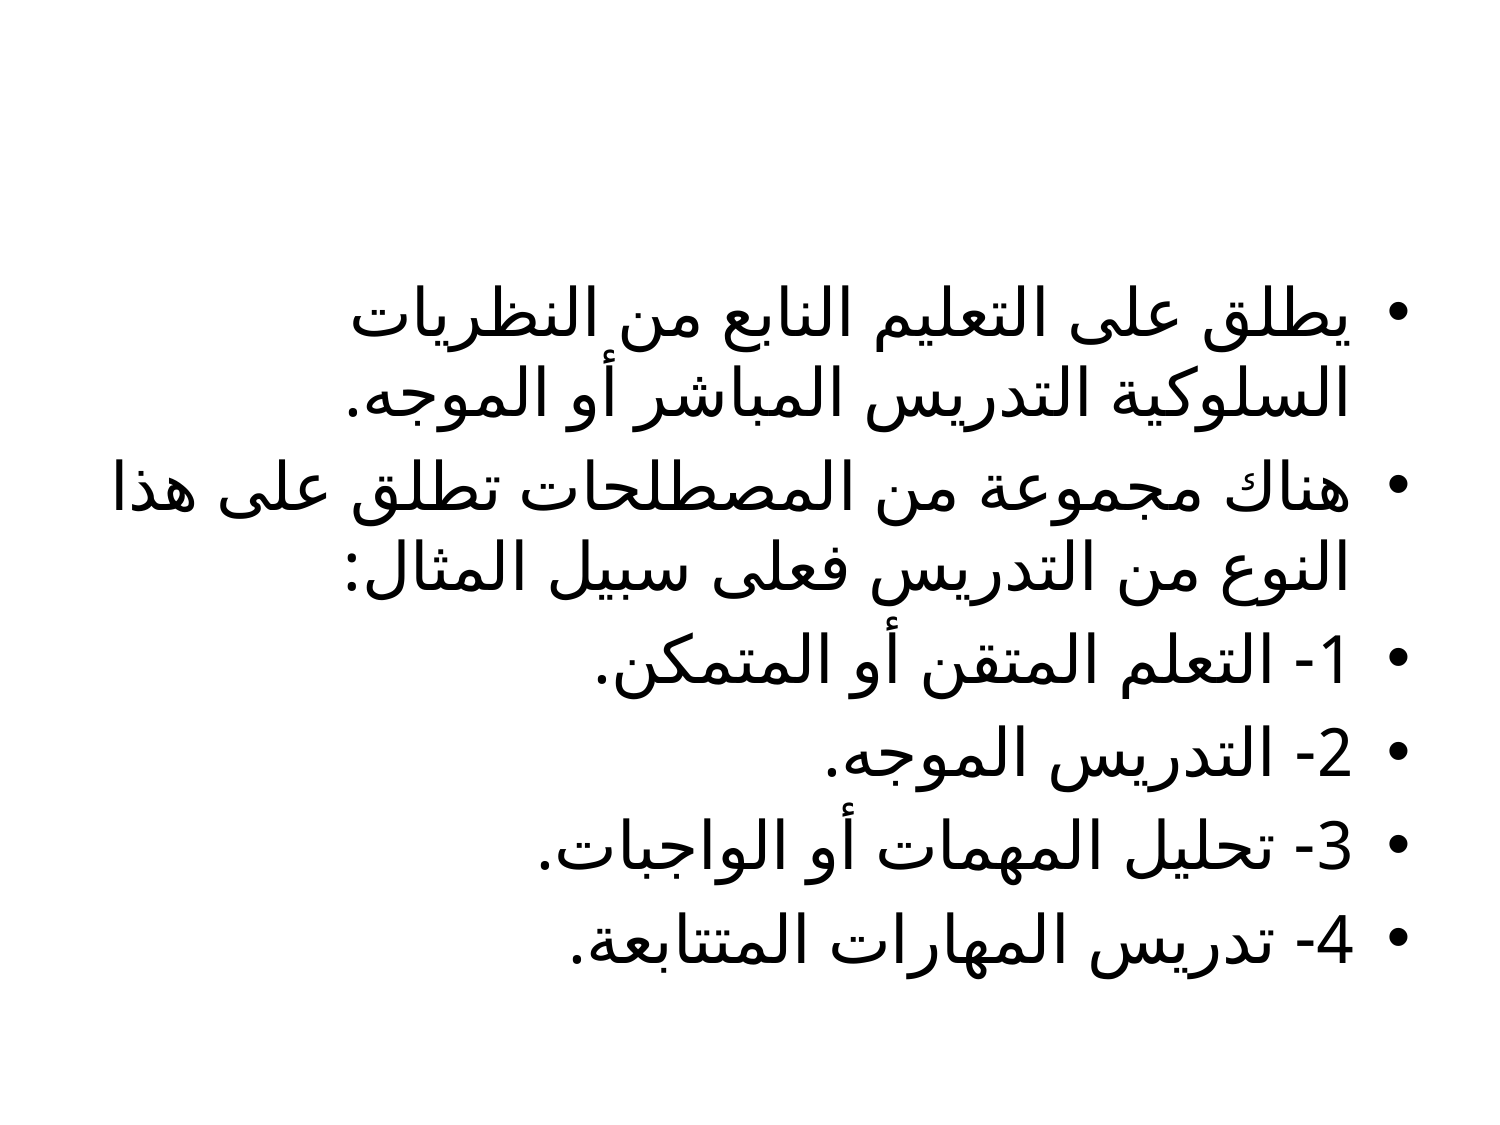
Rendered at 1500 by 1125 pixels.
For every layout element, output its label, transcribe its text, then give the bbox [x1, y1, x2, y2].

list يطلق على التعليم النابع من النظريات السلوكية التدريس المباشر أو الموجه. هناك مجموعة من المصطلحات تطلق على هذا النوع من التدريس فعلى سبيل المثال: 1- التعلم المتقن أو المتمكن. 2- التدريس الموجه. 3- تحليل المهمات أو الواجبات. 4- تدريس المهارات المتتابعة. [75, 262, 1425, 1005]
